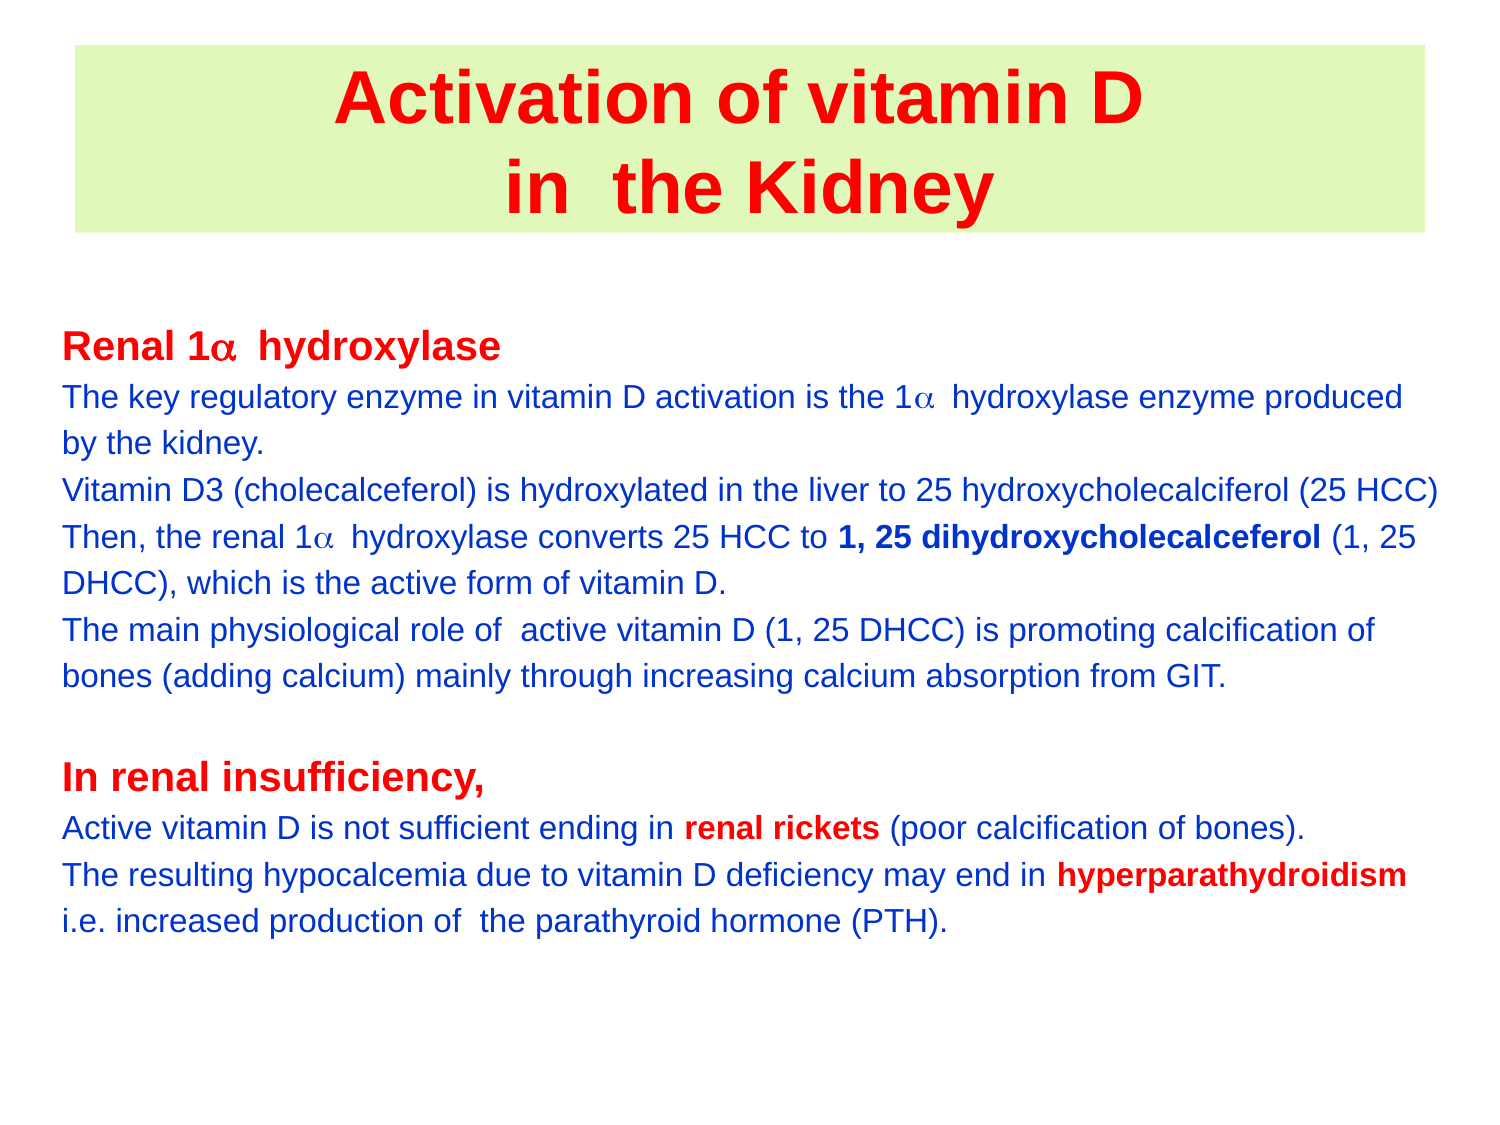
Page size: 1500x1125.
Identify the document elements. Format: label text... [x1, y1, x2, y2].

title Activation of vitamin D in the Kidney [75, 45, 1425, 233]
list Renal 1a hydroxylase The key regulatory enzyme in vitamin D activation is the 1a hydroxylase enzyme produced by the kidney. Vitamin D3 (cholecalceferol) is hydroxylated in the liver to 25 hydroxycholecalciferol (25 HCC) Then, the renal 1a hydroxylase converts 25 HCC to 1, 25 dihydroxycholecalceferol (1, 25 DHCC), which is the active form of vitamin D. The main physiological role of active vitamin D (1, 25 DHCC) is promoting calcification of bones (adding calcium) mainly through increasing calcium absorption from GIT. In renal insufficiency, Active vitamin D is not sufficient ending in renal rickets (poor calcification of bones). The resulting hypocalcemia due to vitamin D deficiency may end in hyperparathydroidism i.e. increased production of the parathyroid hormone (PTH). [46, 262, 1477, 1005]
